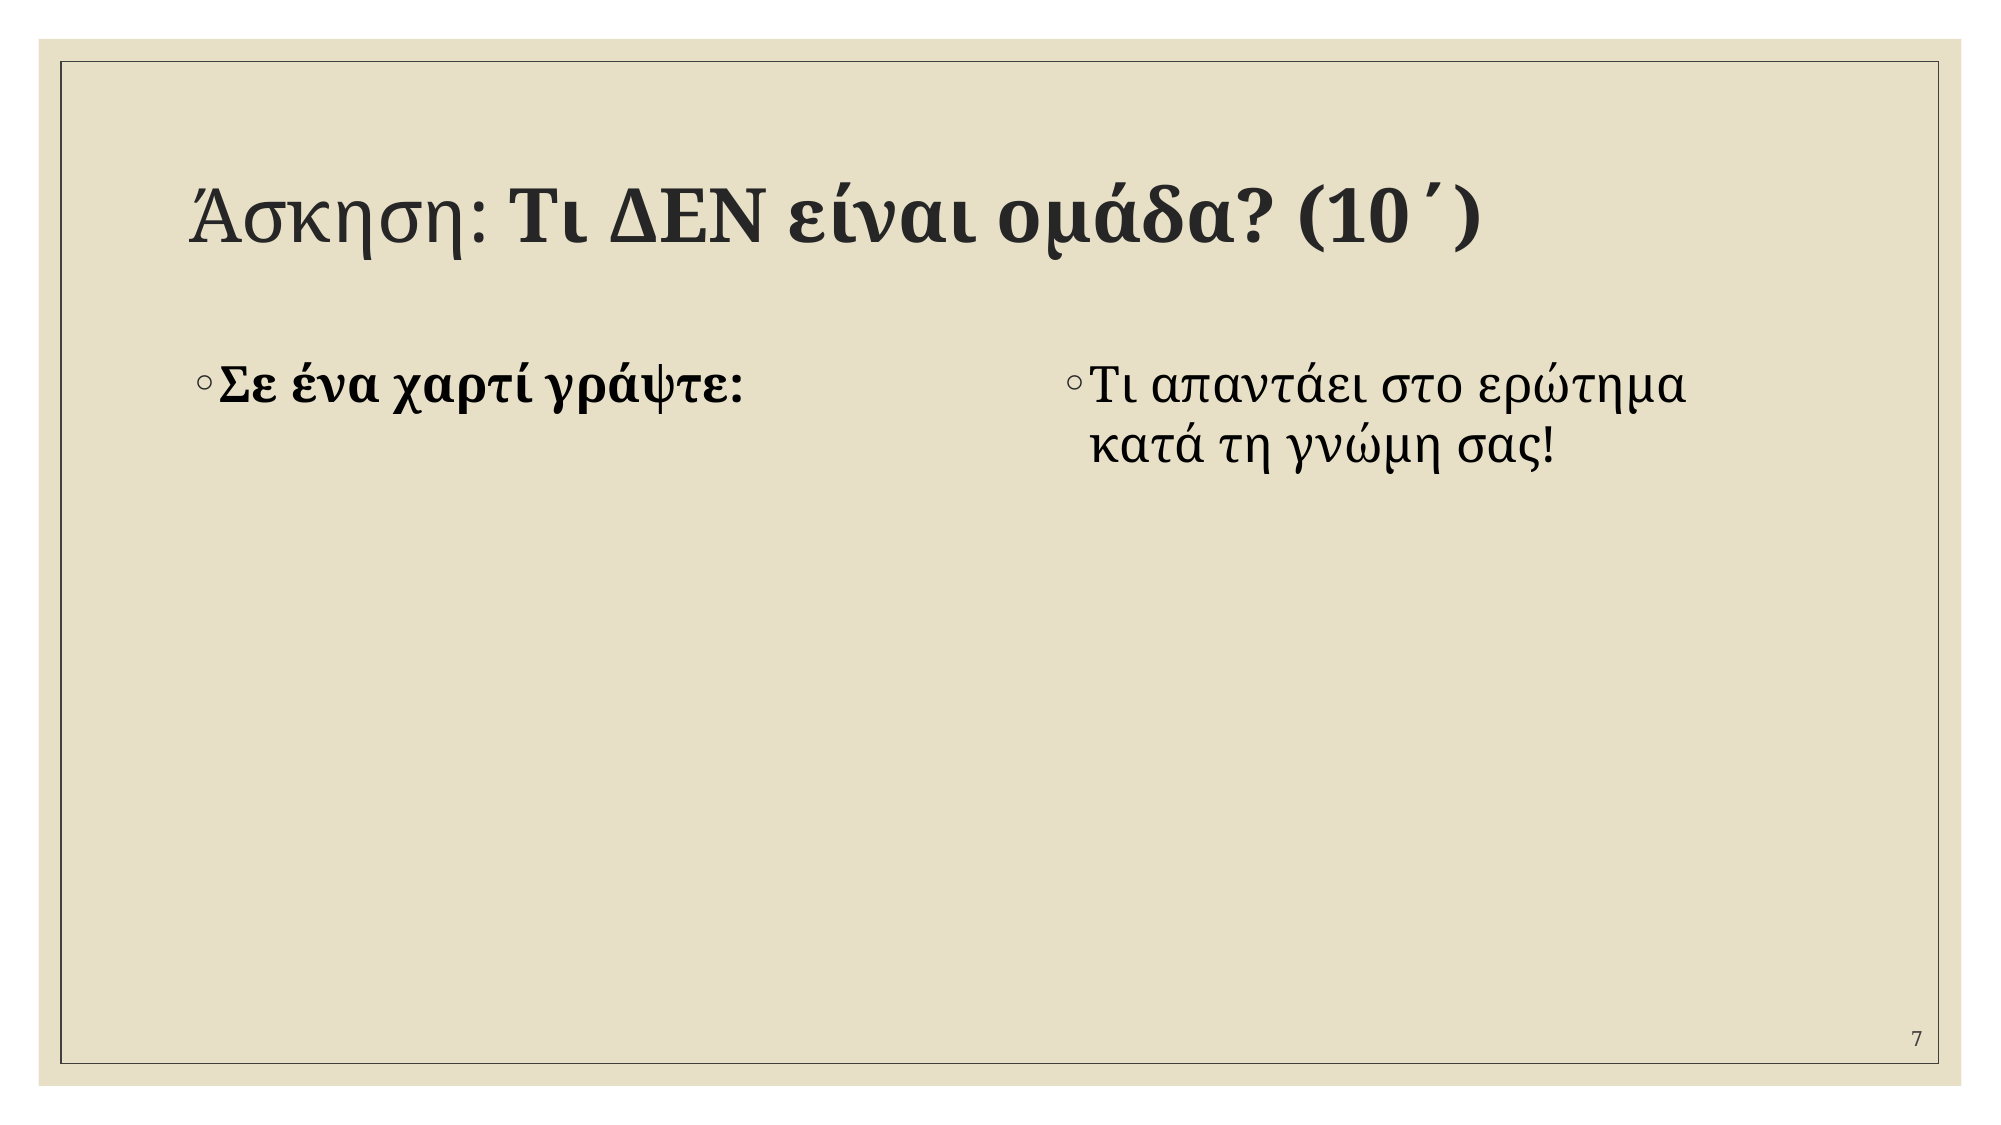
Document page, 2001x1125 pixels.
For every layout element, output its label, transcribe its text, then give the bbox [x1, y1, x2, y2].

title Άσκηση: Τι ΔΕΝ είναι ομάδα? (10΄) [174, 105, 1825, 331]
list Τι απαντάει στο ερώτημα κατά τη γνώμη σας! [1044, 345, 1825, 960]
slide_number 7 [1697, 1019, 1938, 1062]
list Σε ένα χαρτί γράψτε: [174, 345, 955, 960]
